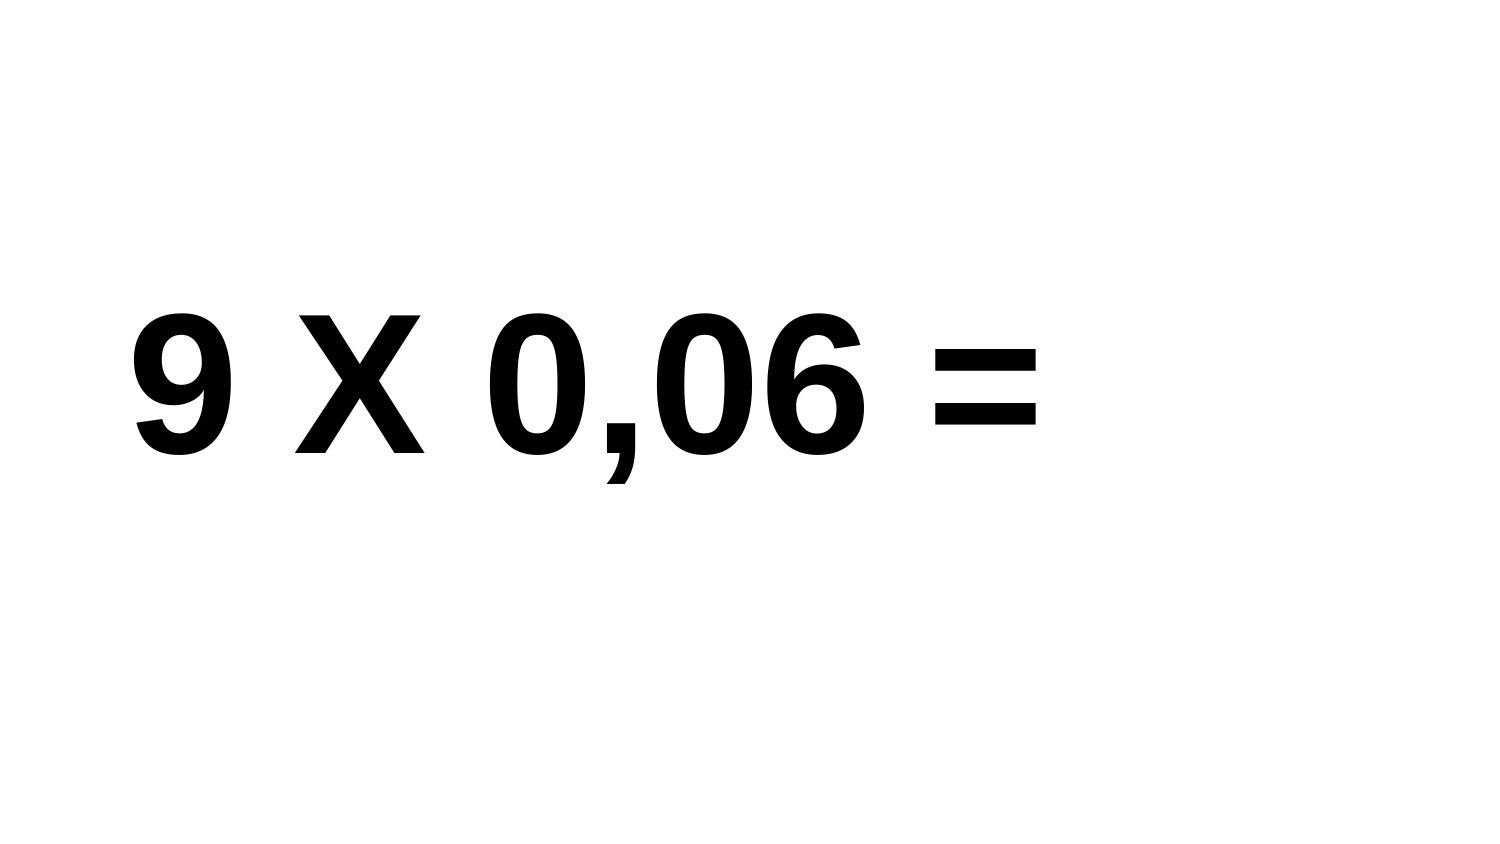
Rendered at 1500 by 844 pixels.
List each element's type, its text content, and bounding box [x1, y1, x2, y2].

text_box 9 X 0,06 = [112, 318, 1388, 509]
